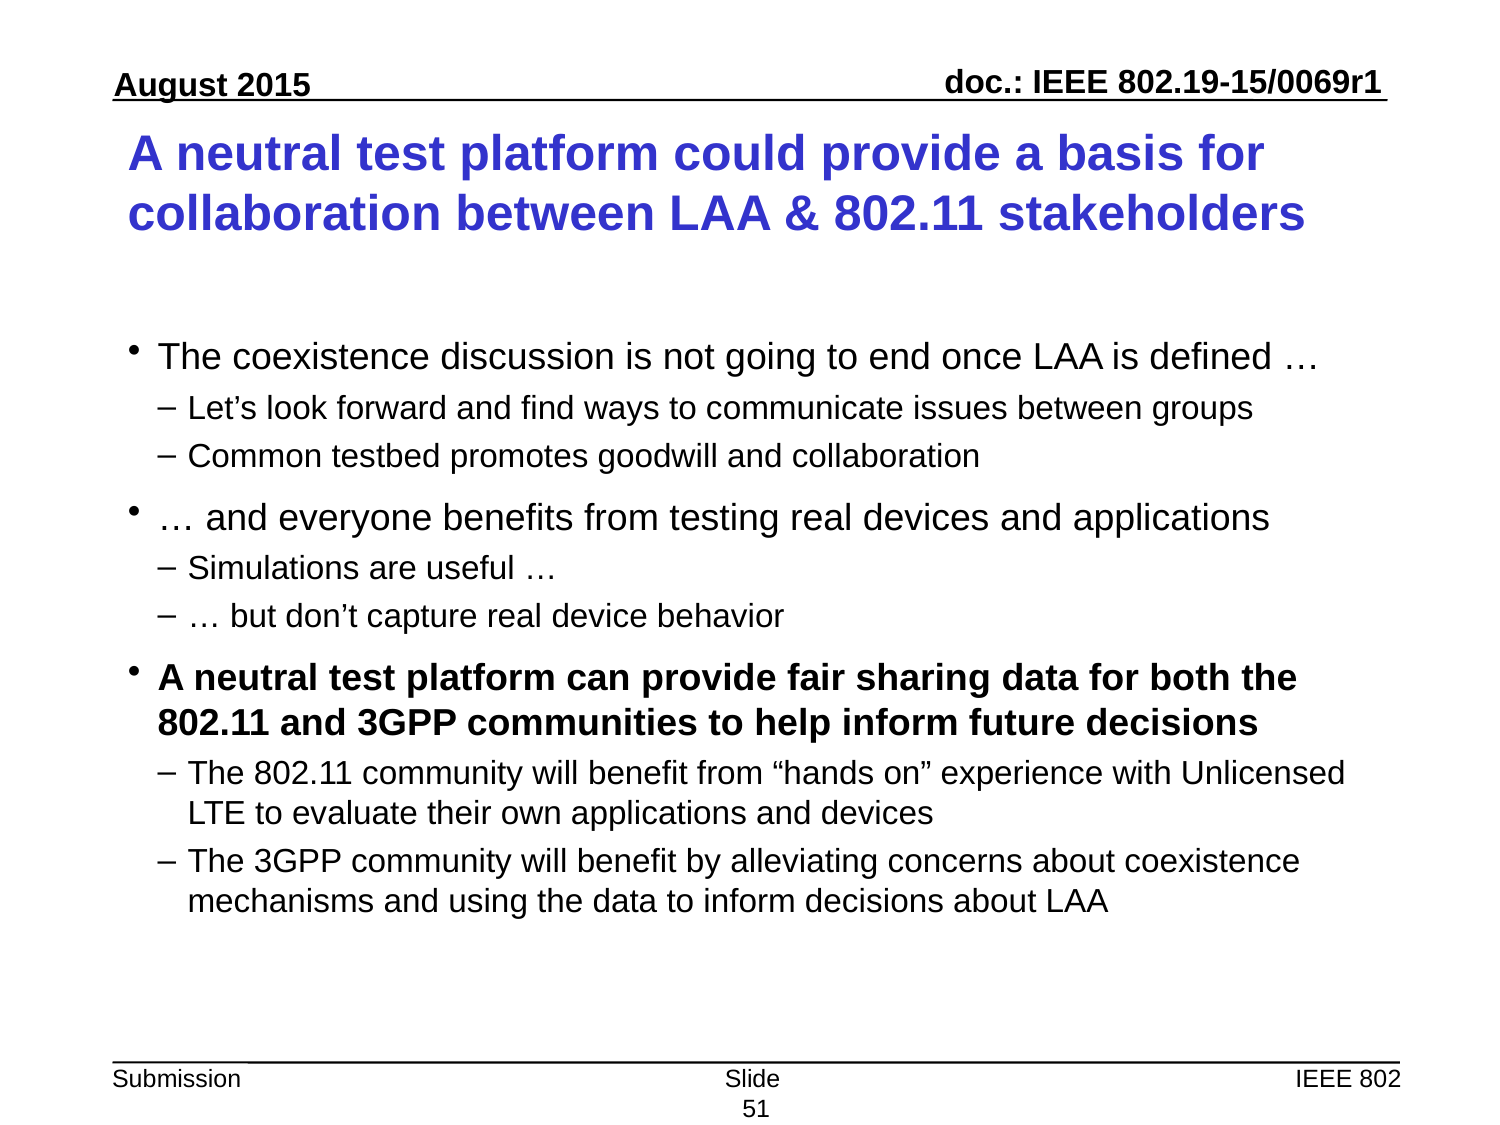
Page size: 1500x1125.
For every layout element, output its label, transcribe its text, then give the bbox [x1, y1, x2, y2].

footer IEEE 802 [1294, 1061, 1402, 1093]
list The coexistence discussion is not going to end once LAA is defined … Let’s look forward and find ways to communicate issues between groups Common testbed promotes goodwill and collaboration … and everyone benefits from testing real devices and applications Simulations are useful … … but don’t capture real device behavior A neutral test platform can provide fair sharing data for both the 802.11 and 3GPP communities to help inform future decisions The 802.11 community will benefit from “hands on” experience with Unlicensed LTE to evaluate their own applications and devices The 3GPP community will benefit by alleviating concerns about coexistence mechanisms and using the data to inform decisions about LAA [112, 324, 1388, 1000]
title A neutral test platform could provide a basis for collaboration between LAA & 802.11 stakeholders [112, 112, 1388, 288]
slide_number Slide 51 [717, 1061, 795, 1093]
